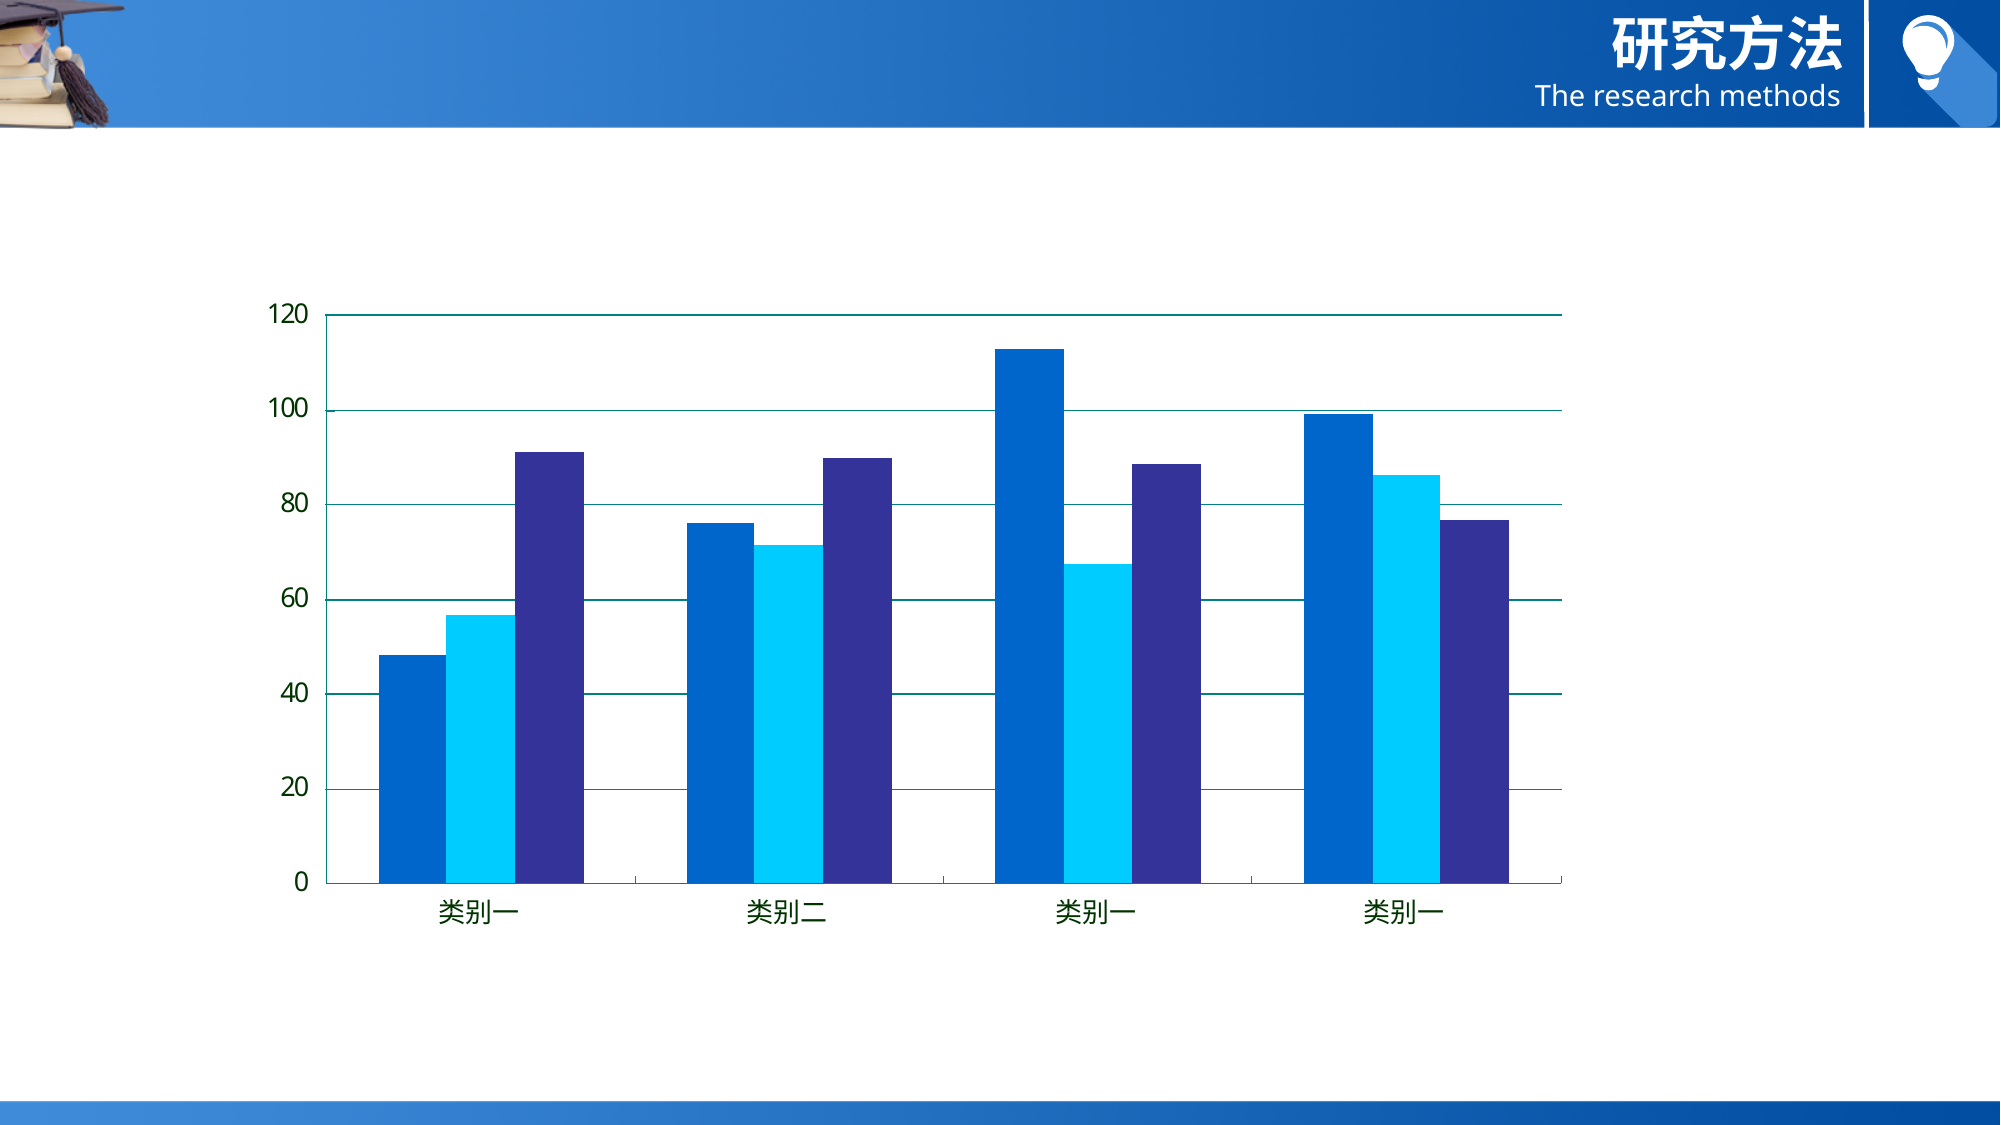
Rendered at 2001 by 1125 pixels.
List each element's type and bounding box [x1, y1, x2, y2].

text_box [1489, 0, 1860, 121]
text_box [1902, 14, 1998, 127]
picture [0, 0, 2000, 1125]
text_box [243, 272, 1805, 957]
